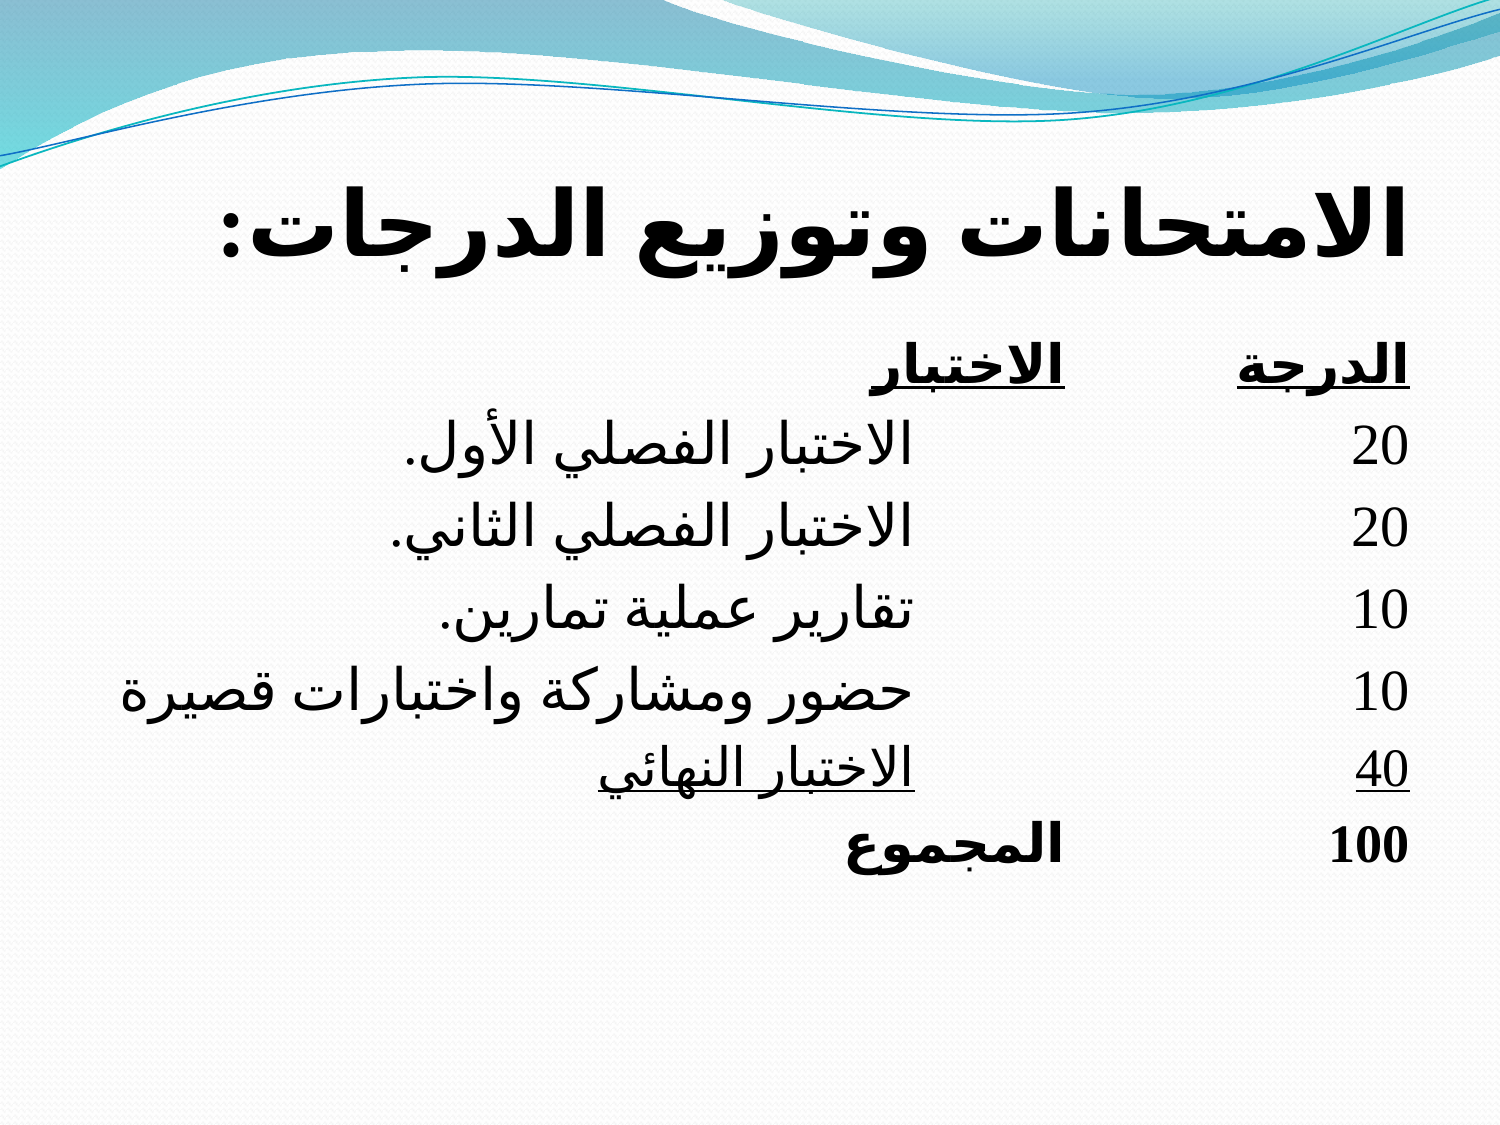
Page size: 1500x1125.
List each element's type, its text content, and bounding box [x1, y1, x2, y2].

title الامتحانات وتوزيع الدرجات: [62, 87, 1413, 275]
list الدرجة الاختبار 20 الاختبار الفصلي الأول. 20 الاختبار الفصلي الثاني. 10 تقارير عملية تمارين. 10 حضور ومشاركة واختبارات قصيرة 40 الاختبار النهائي 100 المجموع [75, 317, 1425, 1038]
